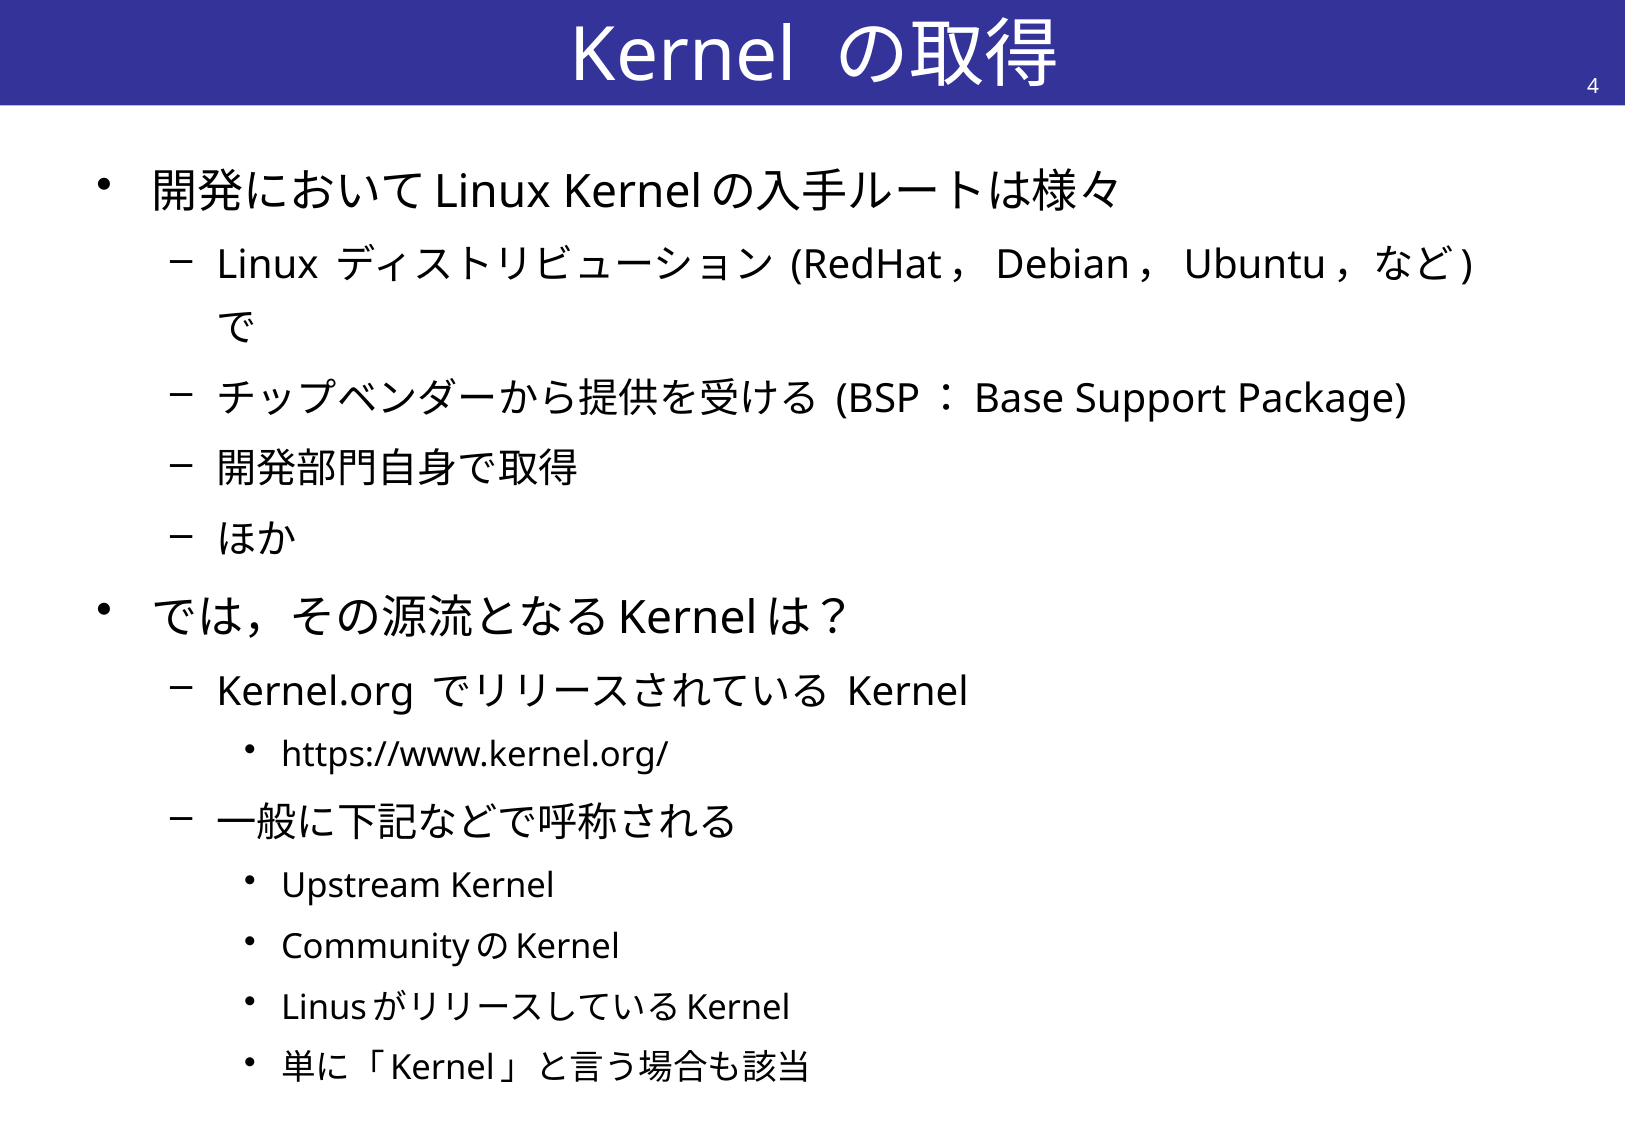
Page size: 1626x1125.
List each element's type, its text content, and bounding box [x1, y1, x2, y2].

list 開発においてLinux Kernelの入手ルートは様々 Linux ディストリビューション (RedHat，Debian，Ubuntu，など) で チップベンダーから提供を受ける (BSP：Base Support Package) 開発部門自身で取得 ほか では，その源流となるKernelは？ Kernel.org でリリースされている Kernel https://www.kernel.org/ 一般に下記などで呼称される Upstream Kernel CommunityのKernel LinusがリリースしているKernel 単に「Kernel」と言う場合も該当 [81, 137, 1544, 1106]
slide_number 4 [1522, 65, 1614, 105]
title Kernel の取得 [83, 0, 1546, 102]
